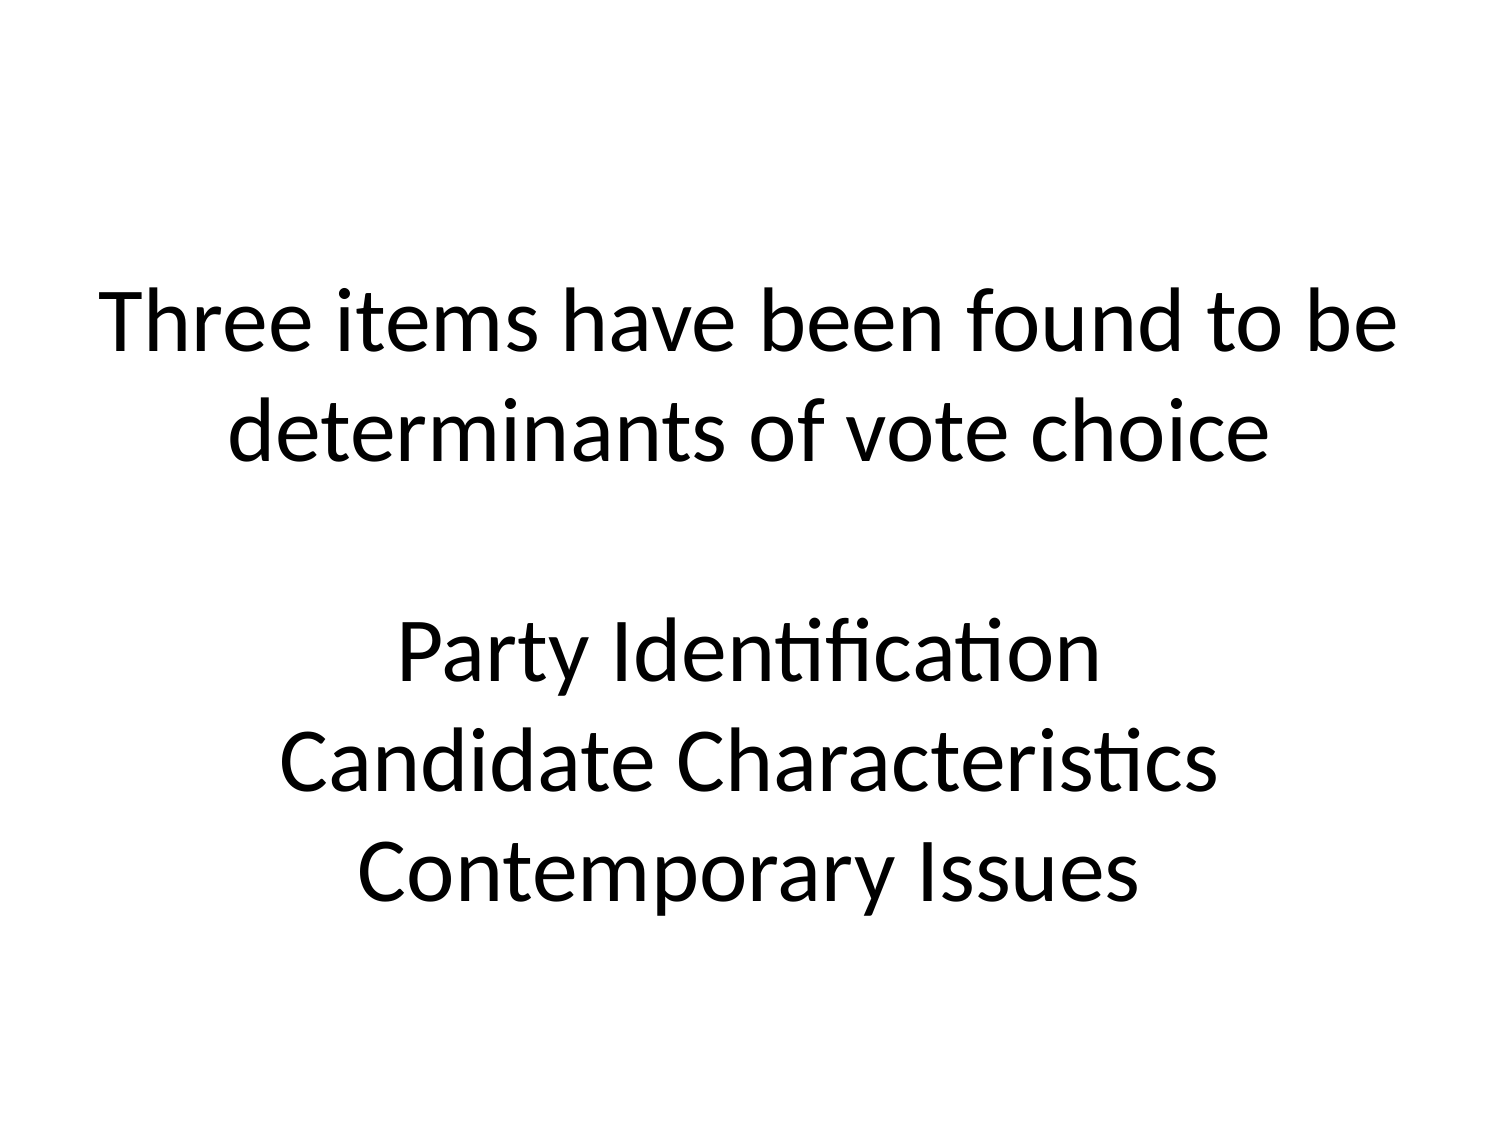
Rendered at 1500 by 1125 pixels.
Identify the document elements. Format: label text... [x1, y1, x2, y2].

title Three items have been found to be determinants of vote choice Party Identification Candidate Characteristics Contemporary Issues [74, 44, 1426, 1026]
